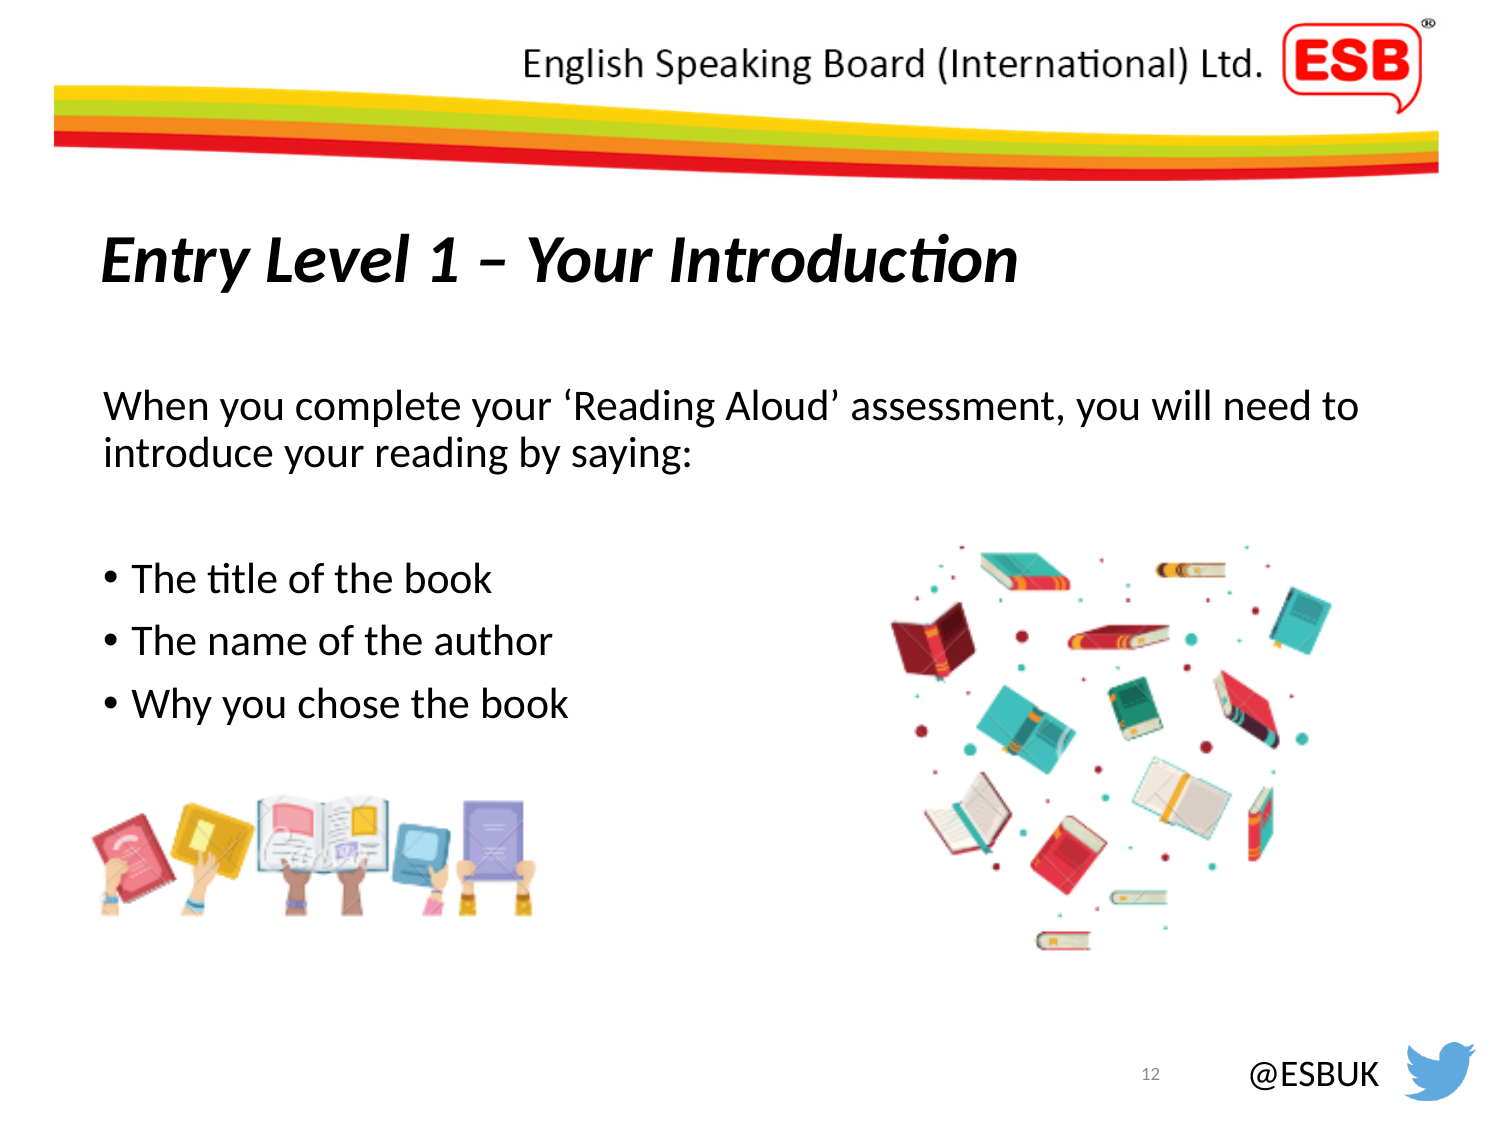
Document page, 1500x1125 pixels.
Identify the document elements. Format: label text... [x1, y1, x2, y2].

picture [85, 769, 543, 964]
text_box When you complete your ‘Reading Aloud’ assessment, you will need to introduce your reading by saying: The title of the book The name of the author Why you chose the book [88, 374, 1383, 1003]
picture [832, 487, 1365, 990]
picture [0, 0, 1500, 189]
picture [1404, 1042, 1476, 1101]
title Entry Level 1 – Your Introduction [85, 189, 1379, 332]
slide_number 12 [930, 1042, 1176, 1103]
